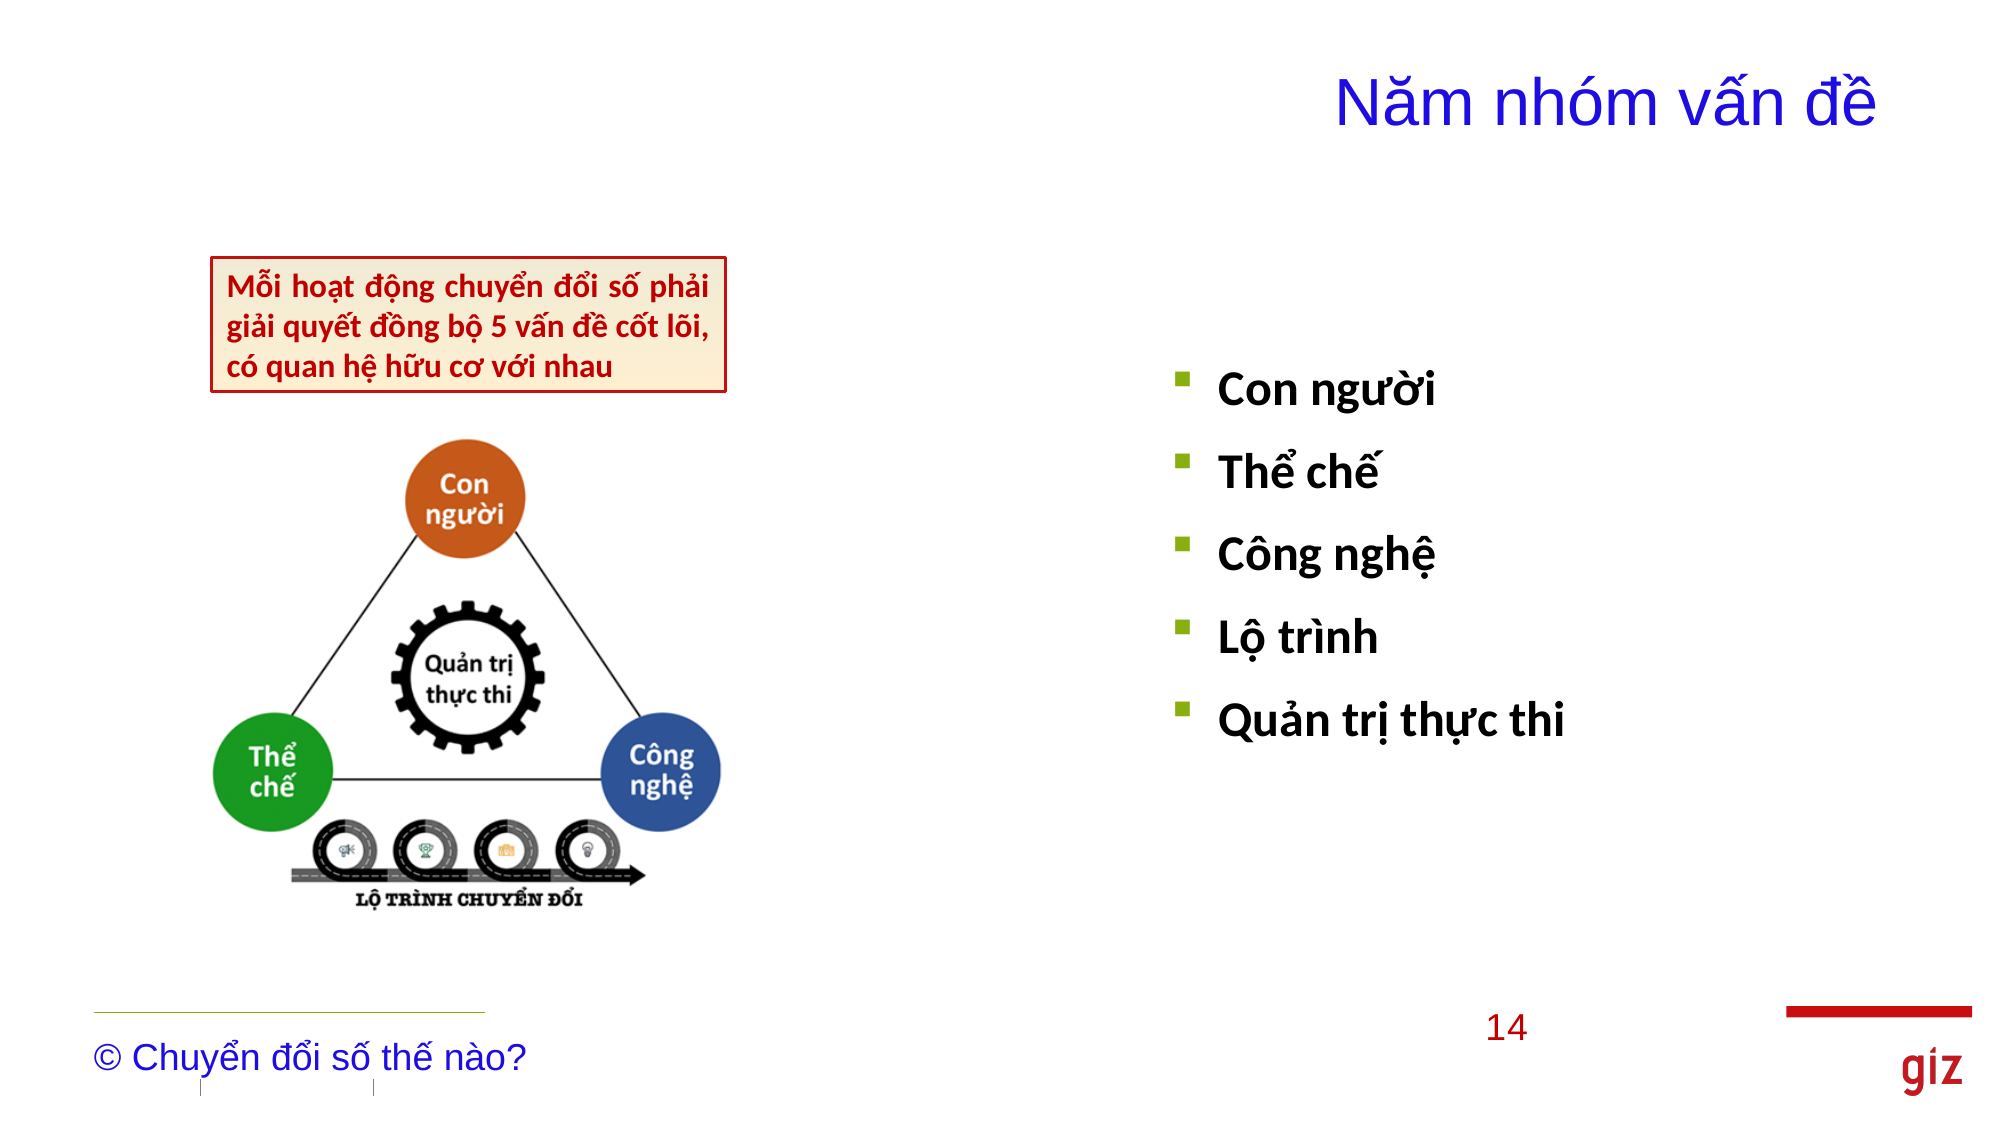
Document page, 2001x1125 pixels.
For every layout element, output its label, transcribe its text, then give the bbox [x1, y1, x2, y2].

title Năm nhóm vấn đề [93, 24, 1894, 184]
picture [211, 436, 726, 921]
slide_number 14 [1485, 995, 1936, 1056]
list Con người Thể chế Công nghệ Lộ trình Quản trị thực thi [1155, 341, 1839, 789]
text_box Mỗi hoạt động chuyển đổi số phải giải quyết đồng bộ 5 vấn đề cốt lõi, có quan hệ hữu cơ với nhau [211, 257, 726, 392]
picture [1901, 1045, 1969, 1098]
